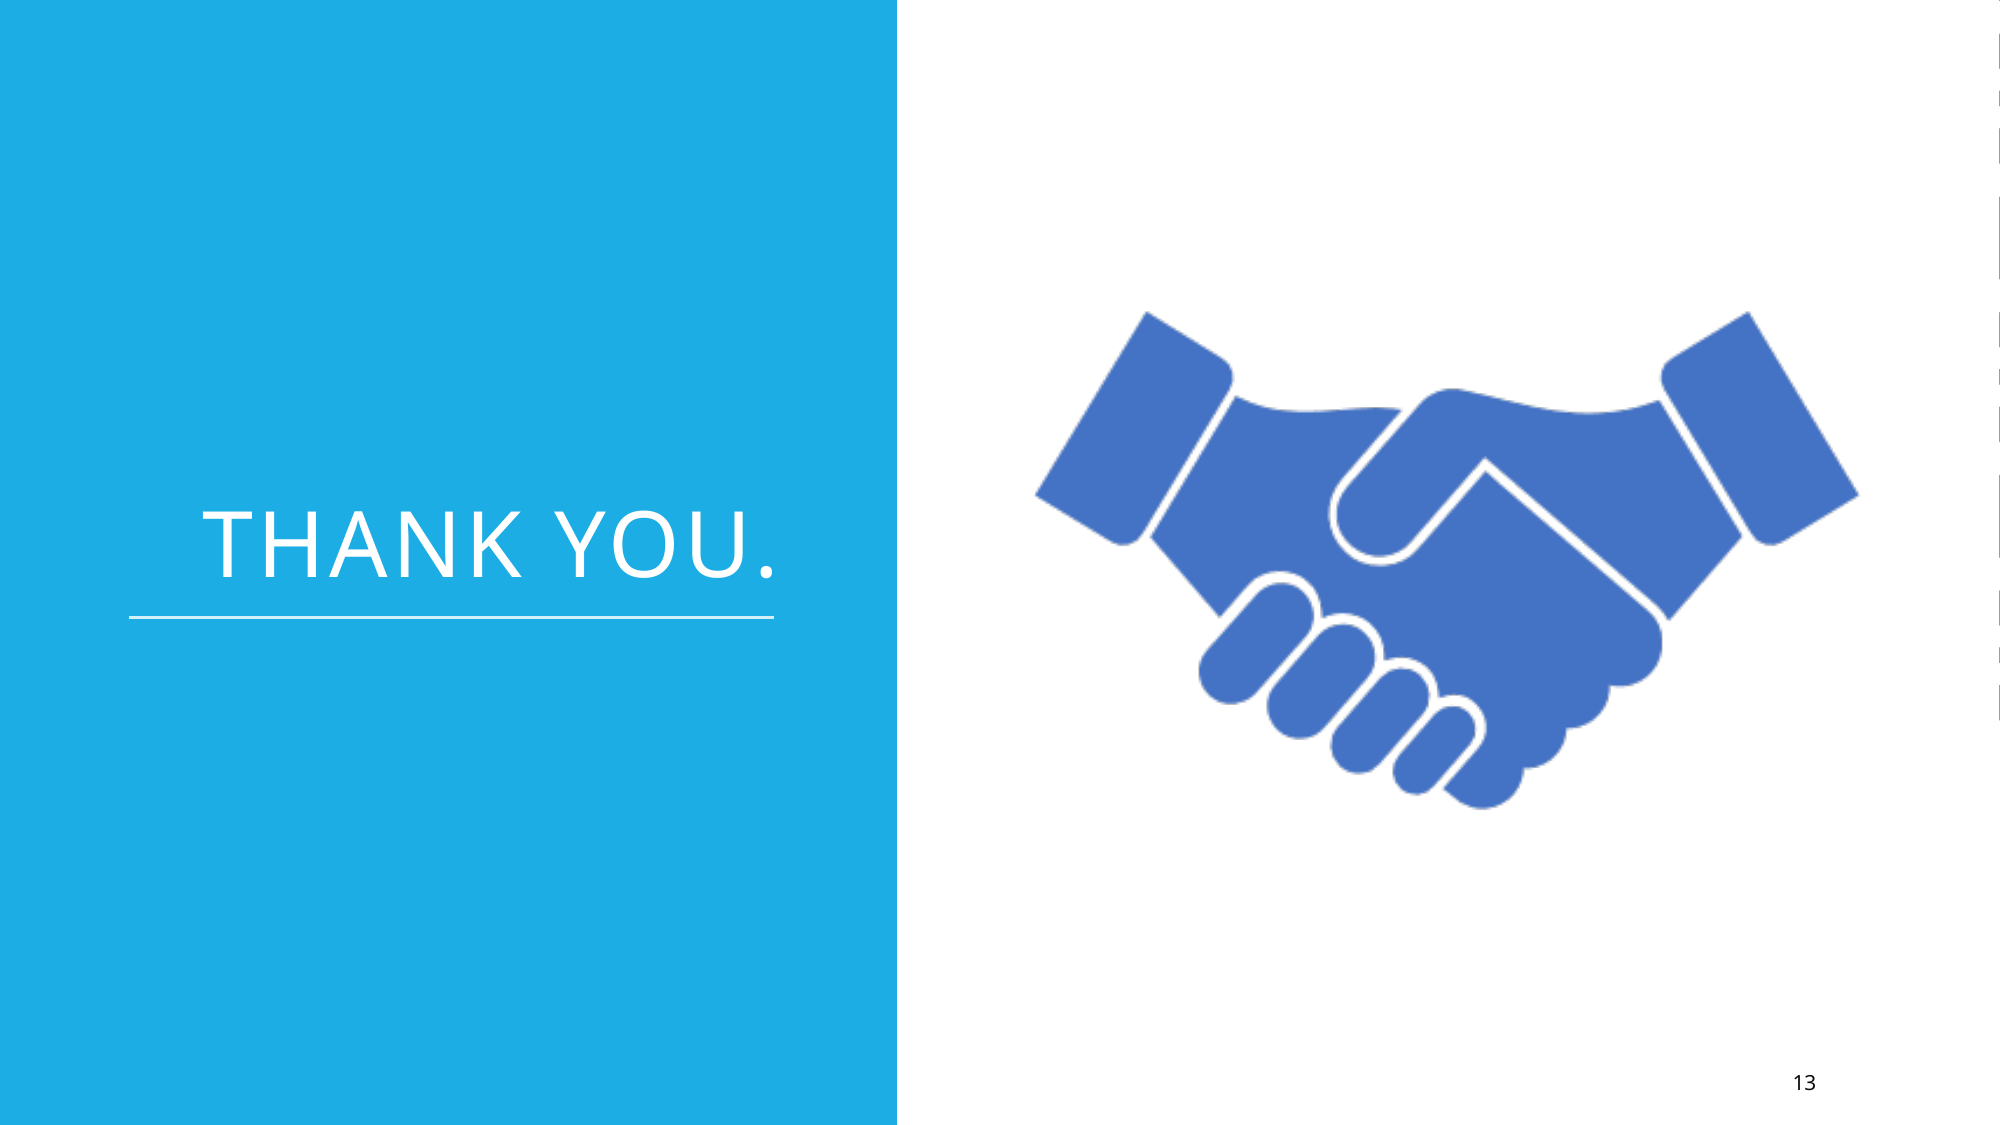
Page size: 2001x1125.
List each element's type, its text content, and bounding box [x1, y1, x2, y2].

text_box [898, 0, 2000, 1125]
title Thank you. [104, 104, 795, 603]
text_box [0, 0, 898, 1125]
slide_number 13 [1777, 1061, 1938, 1107]
picture [999, 114, 1896, 1011]
